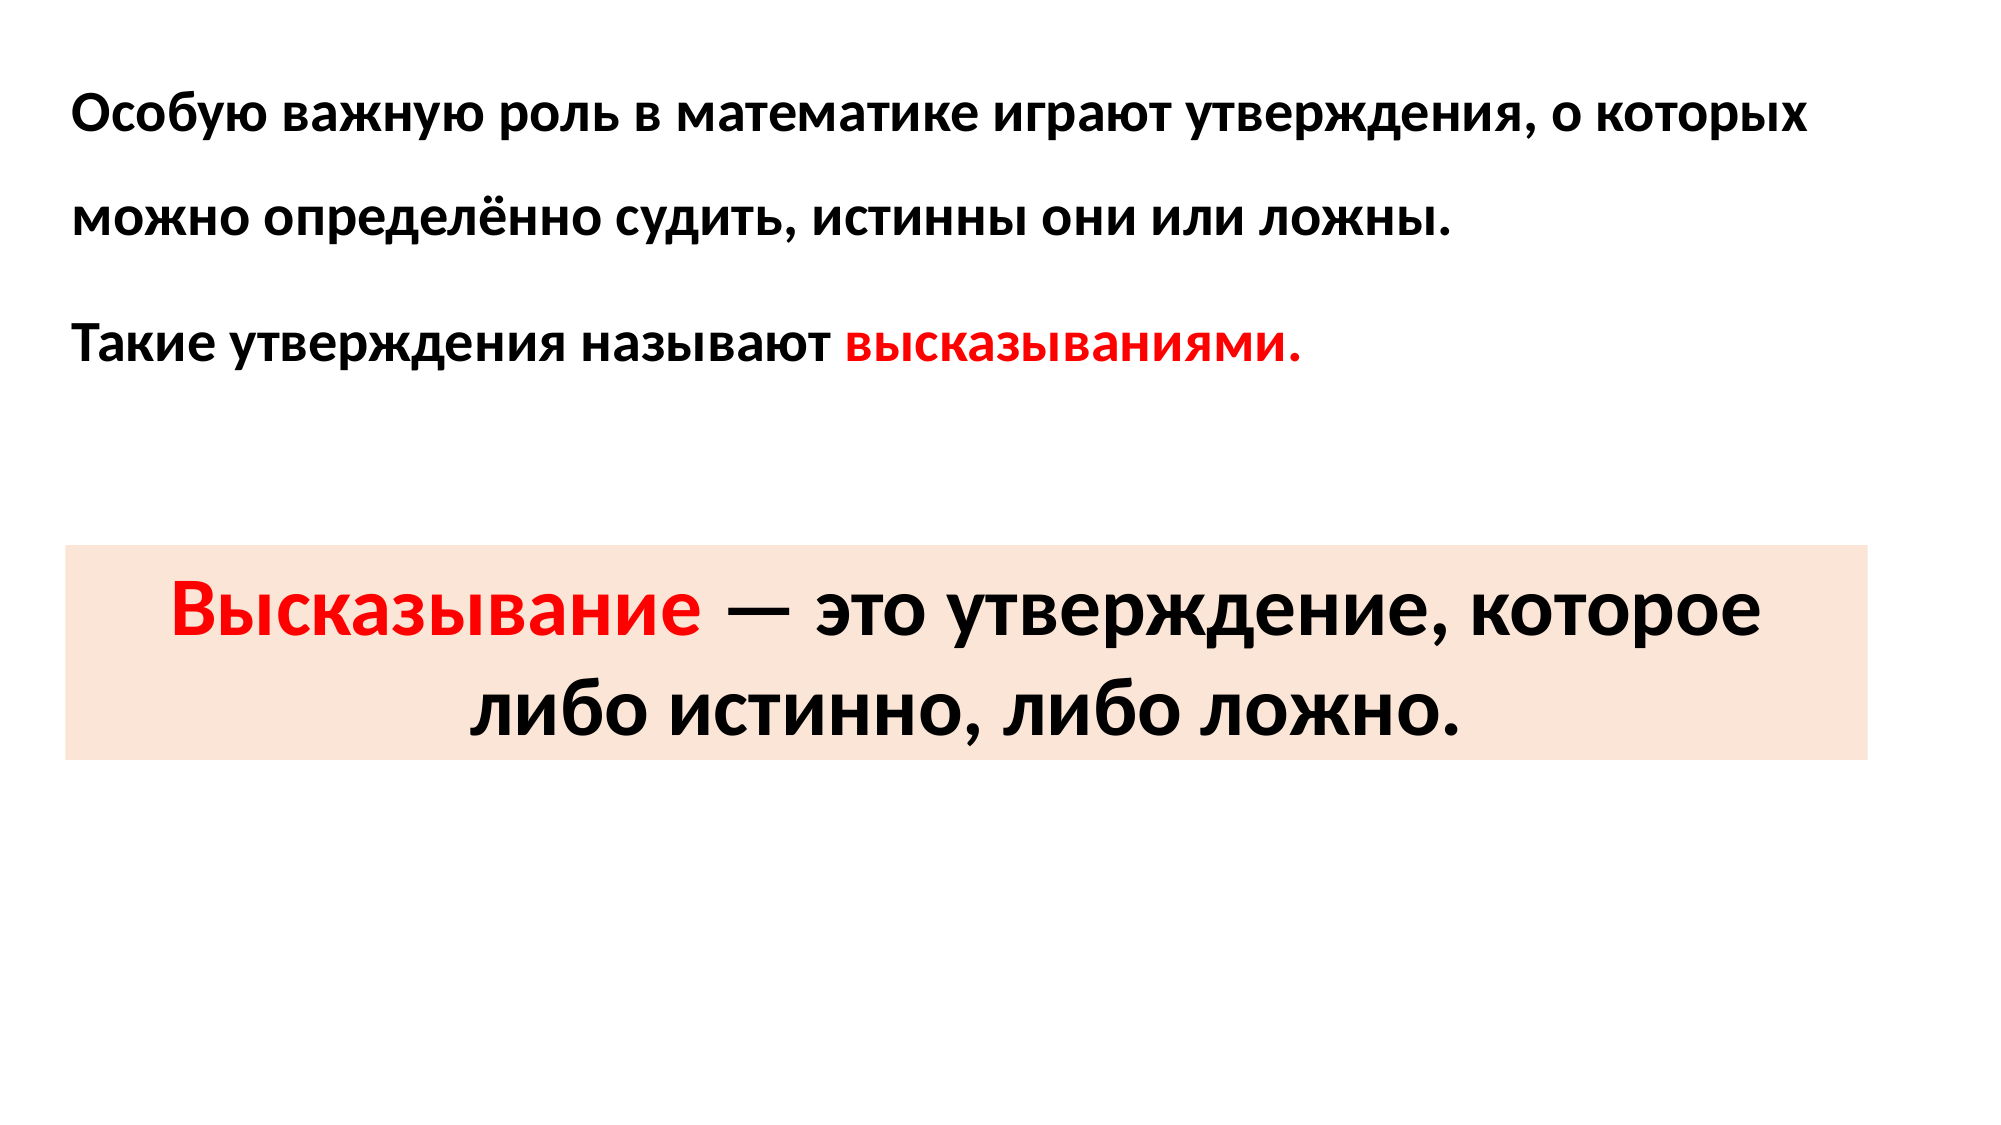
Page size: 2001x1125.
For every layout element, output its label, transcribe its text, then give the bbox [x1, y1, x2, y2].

text_box Высказывание — это утверждение, которое либо истинно, либо ложно. [65, 545, 1868, 760]
list Особую важную роль в математике играют утверждения, о которых можно определённо судить, истинны они или ложны. Такие утверждения называют высказываниями. [56, 30, 1944, 434]
